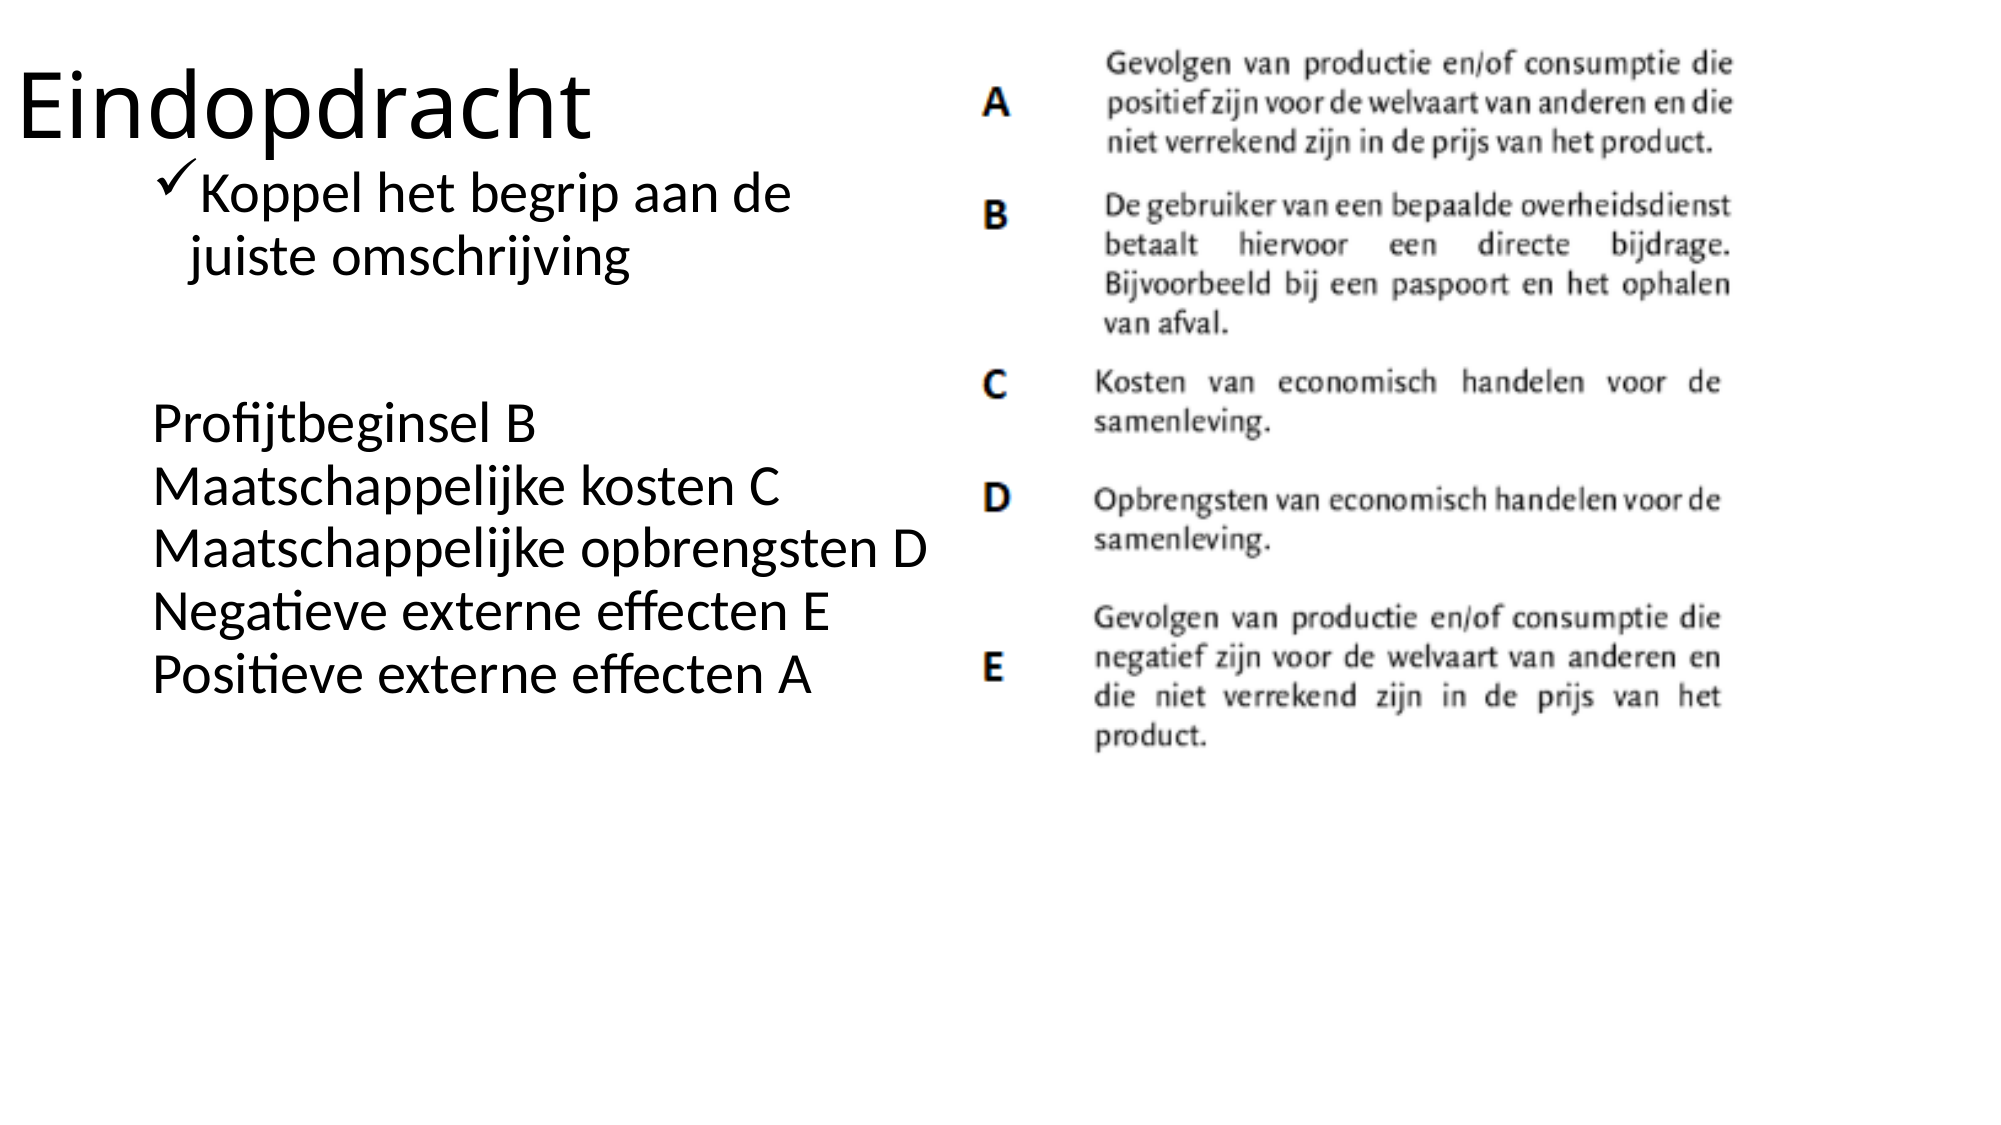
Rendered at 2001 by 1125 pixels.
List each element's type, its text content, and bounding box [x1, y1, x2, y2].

picture [963, 31, 1764, 763]
list Koppel het begrip aan de juiste omschrijving Profijtbeginsel B Maatschappelijke kosten C Maatschappelijke opbrengsten D Negatieve externe effecten E Positieve externe effecten A [137, 154, 1964, 1125]
title Eindopdracht [0, 0, 2000, 218]
